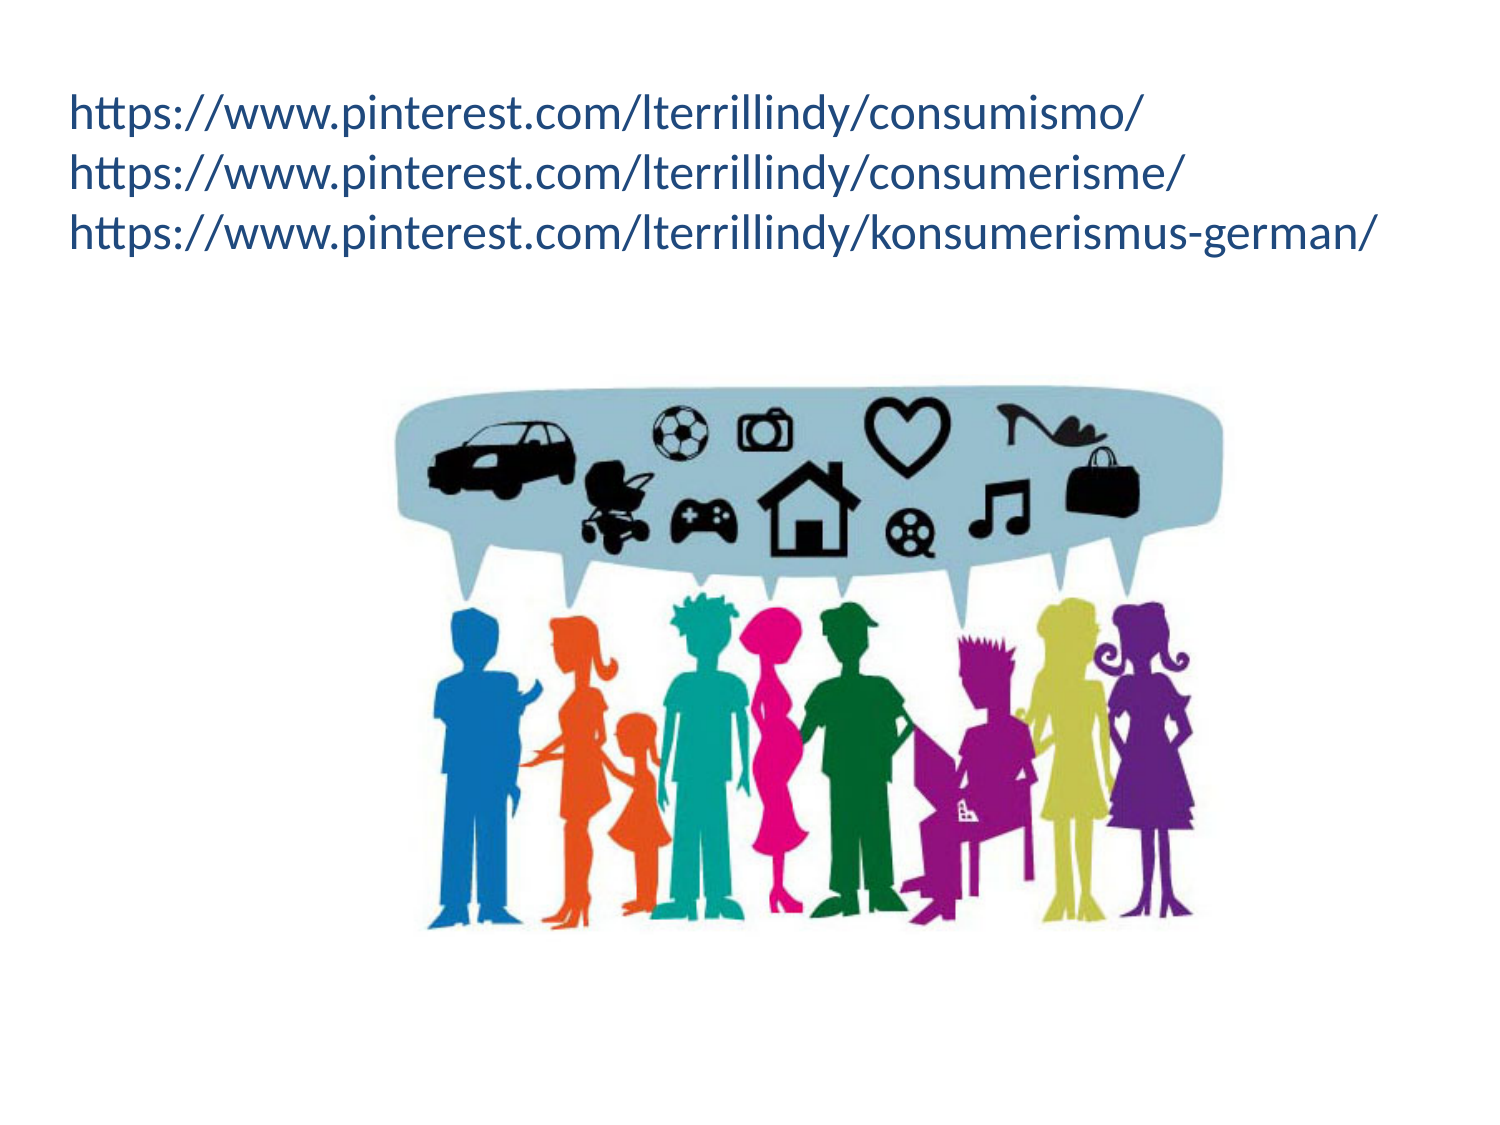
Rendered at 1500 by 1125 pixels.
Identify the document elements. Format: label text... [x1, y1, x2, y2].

picture [348, 374, 1258, 959]
title https://www.pinterest.com/lterrillindy/consumismo/ https://www.pinterest.com/lterrillindy/consumerisme/ https://www.pinterest.com/lterrillindy/konsumerismus-german/ [54, 87, 1420, 251]
